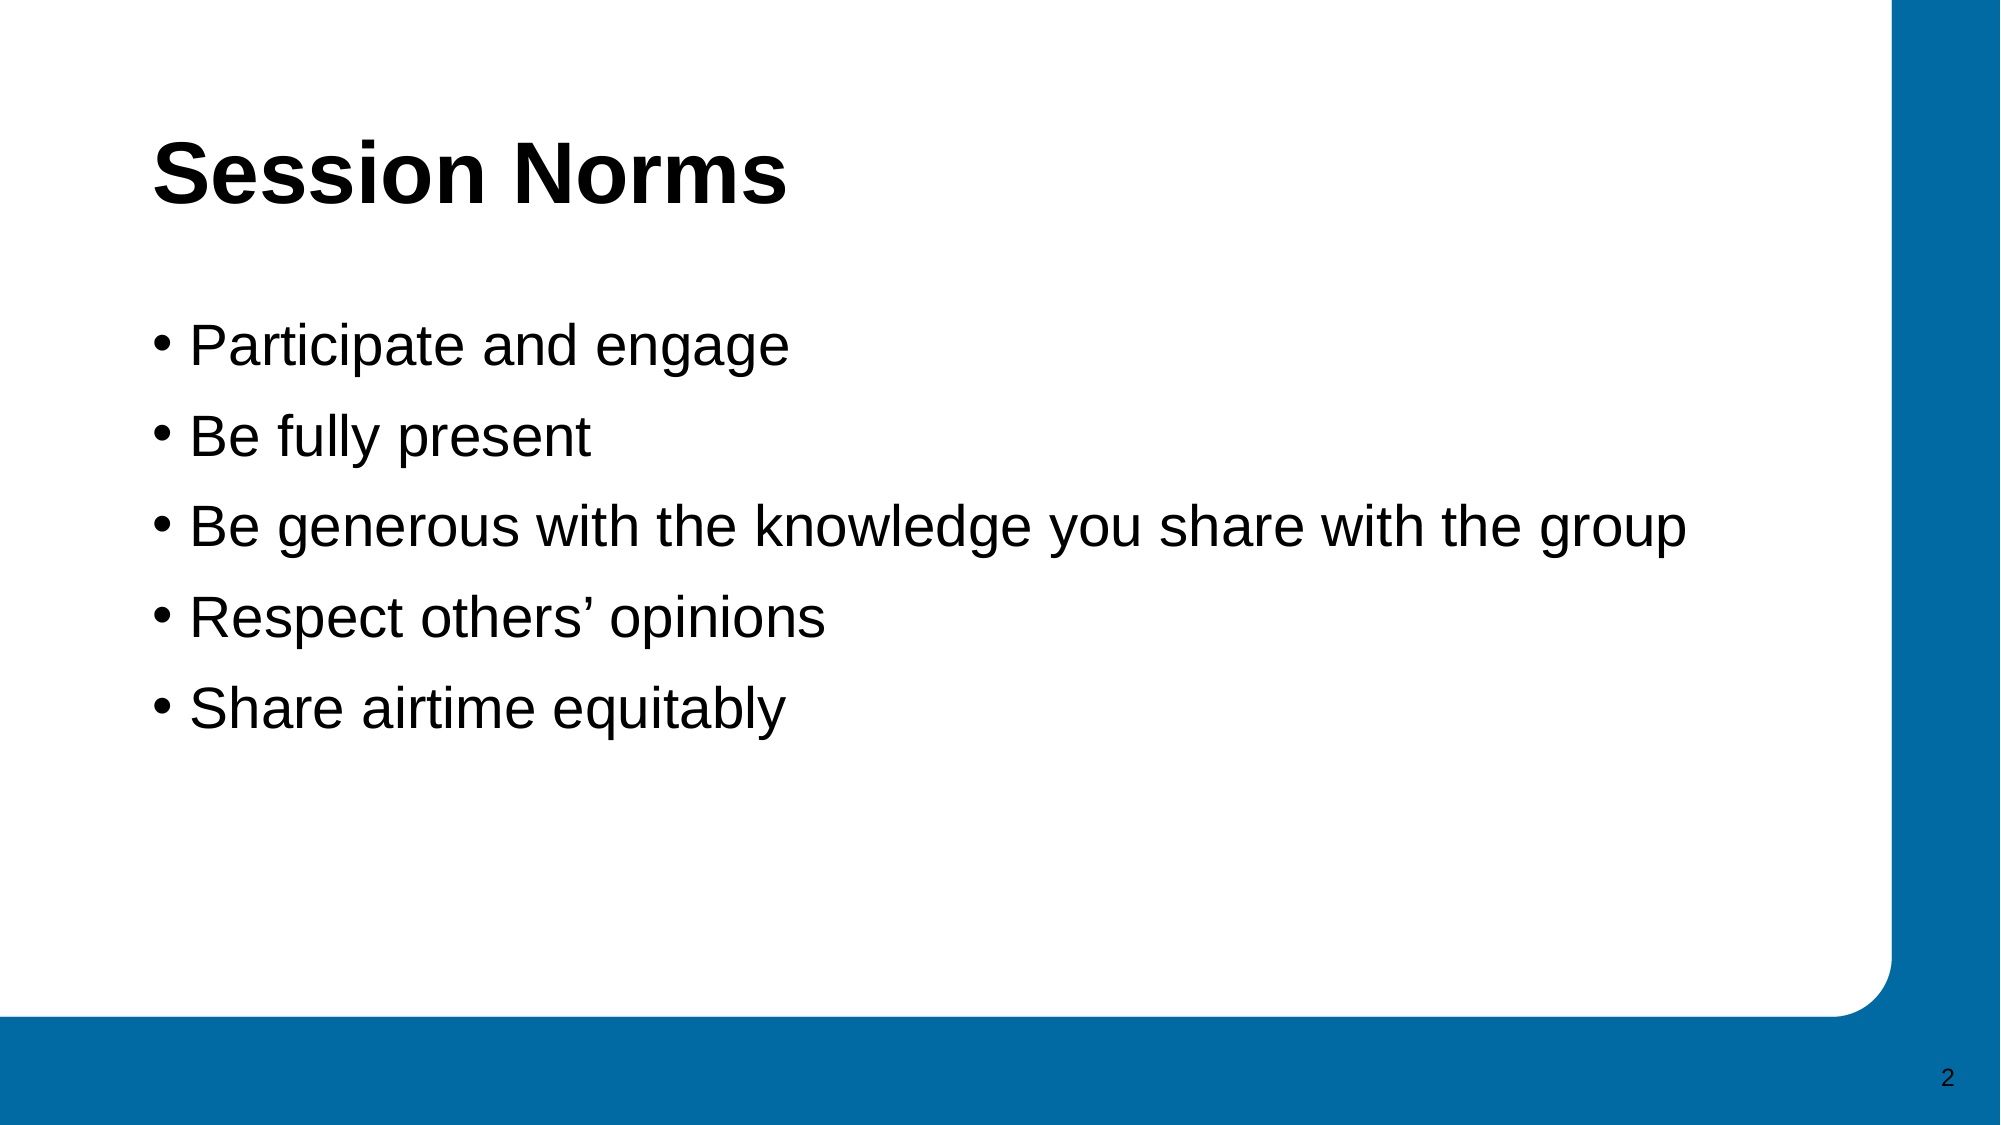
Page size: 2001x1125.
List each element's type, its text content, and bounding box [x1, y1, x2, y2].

slide_number 2 [1550, 1065, 2000, 1125]
text_box [500, 532, 1501, 592]
title Session Norms [137, 59, 1757, 278]
picture [0, 0, 2000, 1125]
list Participate and engage Be fully present Be generous with the knowledge you share with the group Respect others’ opinions Share airtime equitably [137, 299, 1757, 1014]
